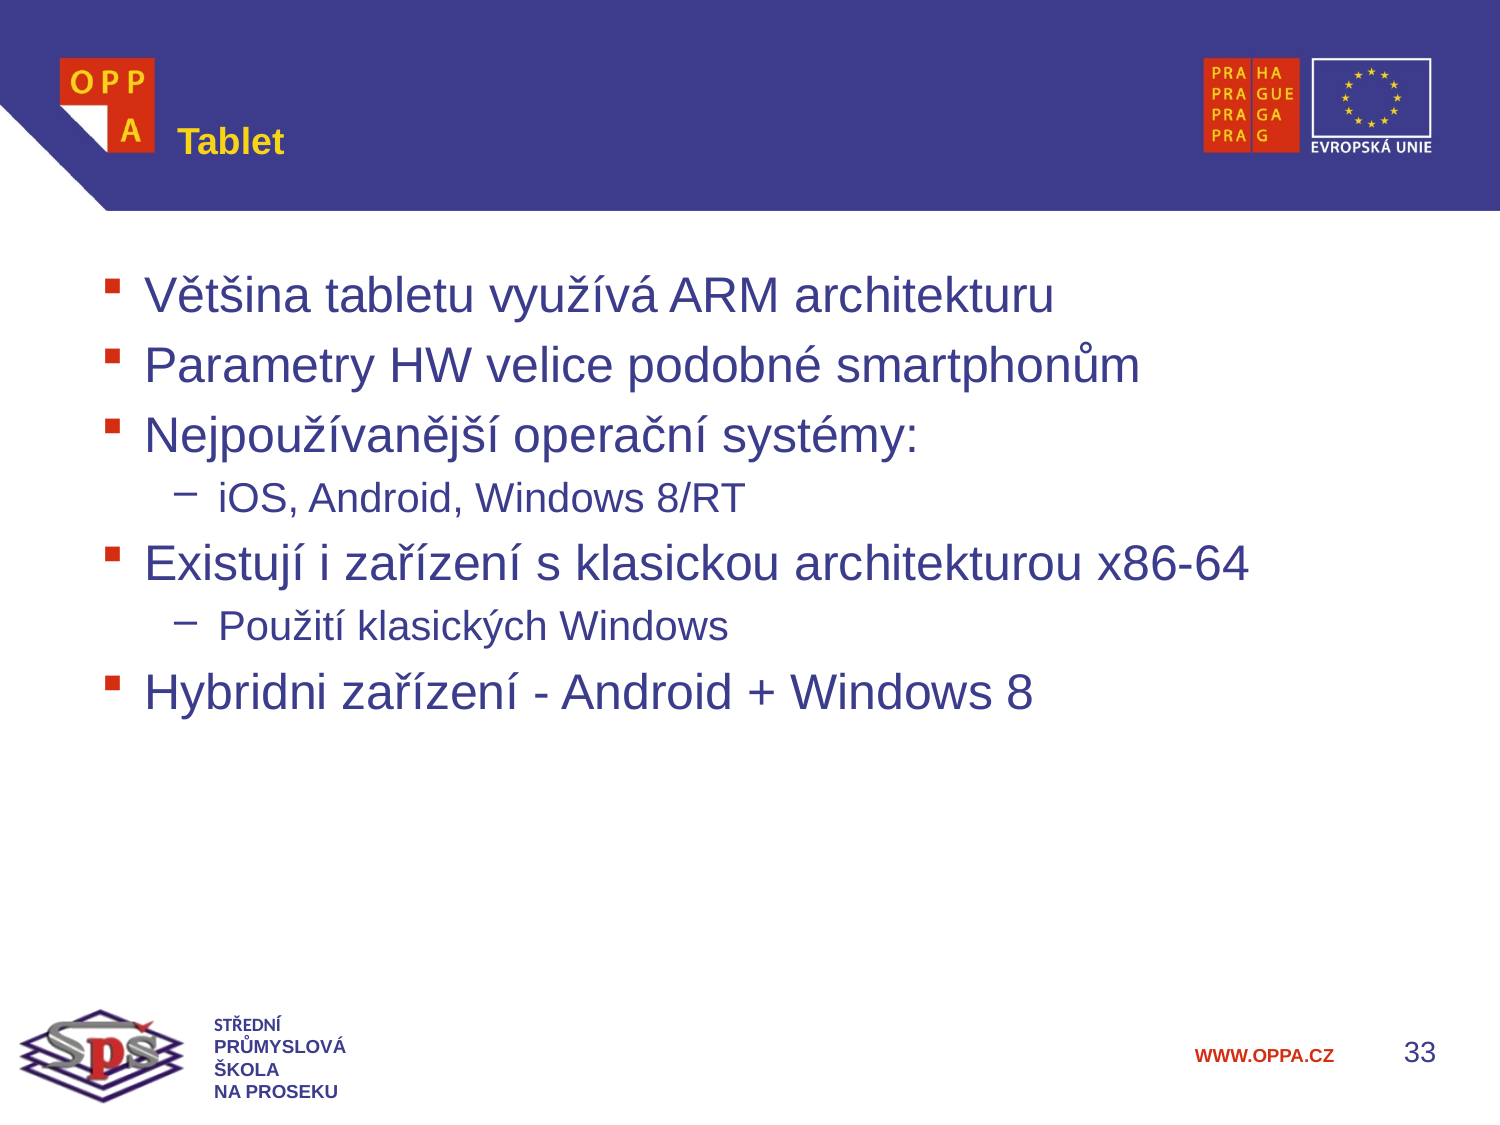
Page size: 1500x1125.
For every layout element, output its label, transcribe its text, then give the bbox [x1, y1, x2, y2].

picture [19, 1001, 186, 1107]
picture [0, 0, 1500, 211]
list Většina tabletu využívá ARM architekturu Parametry HW velice podobné smartphonům Nejpoužívanější operační systémy: iOS, Android, Windows 8/RT Existují i zařízení s klasickou architekturou x86-64 Použití klasických Windows Hybridni zařízení - Android + Windows 8 [101, 262, 1437, 1005]
slide_number 33 [1339, 1015, 1437, 1069]
text_box STŘEDNÍ PRŮMYSLOVÁ ŠKOLA NA PROSEKU [199, 1004, 509, 1110]
title Tablet [177, 38, 1137, 162]
